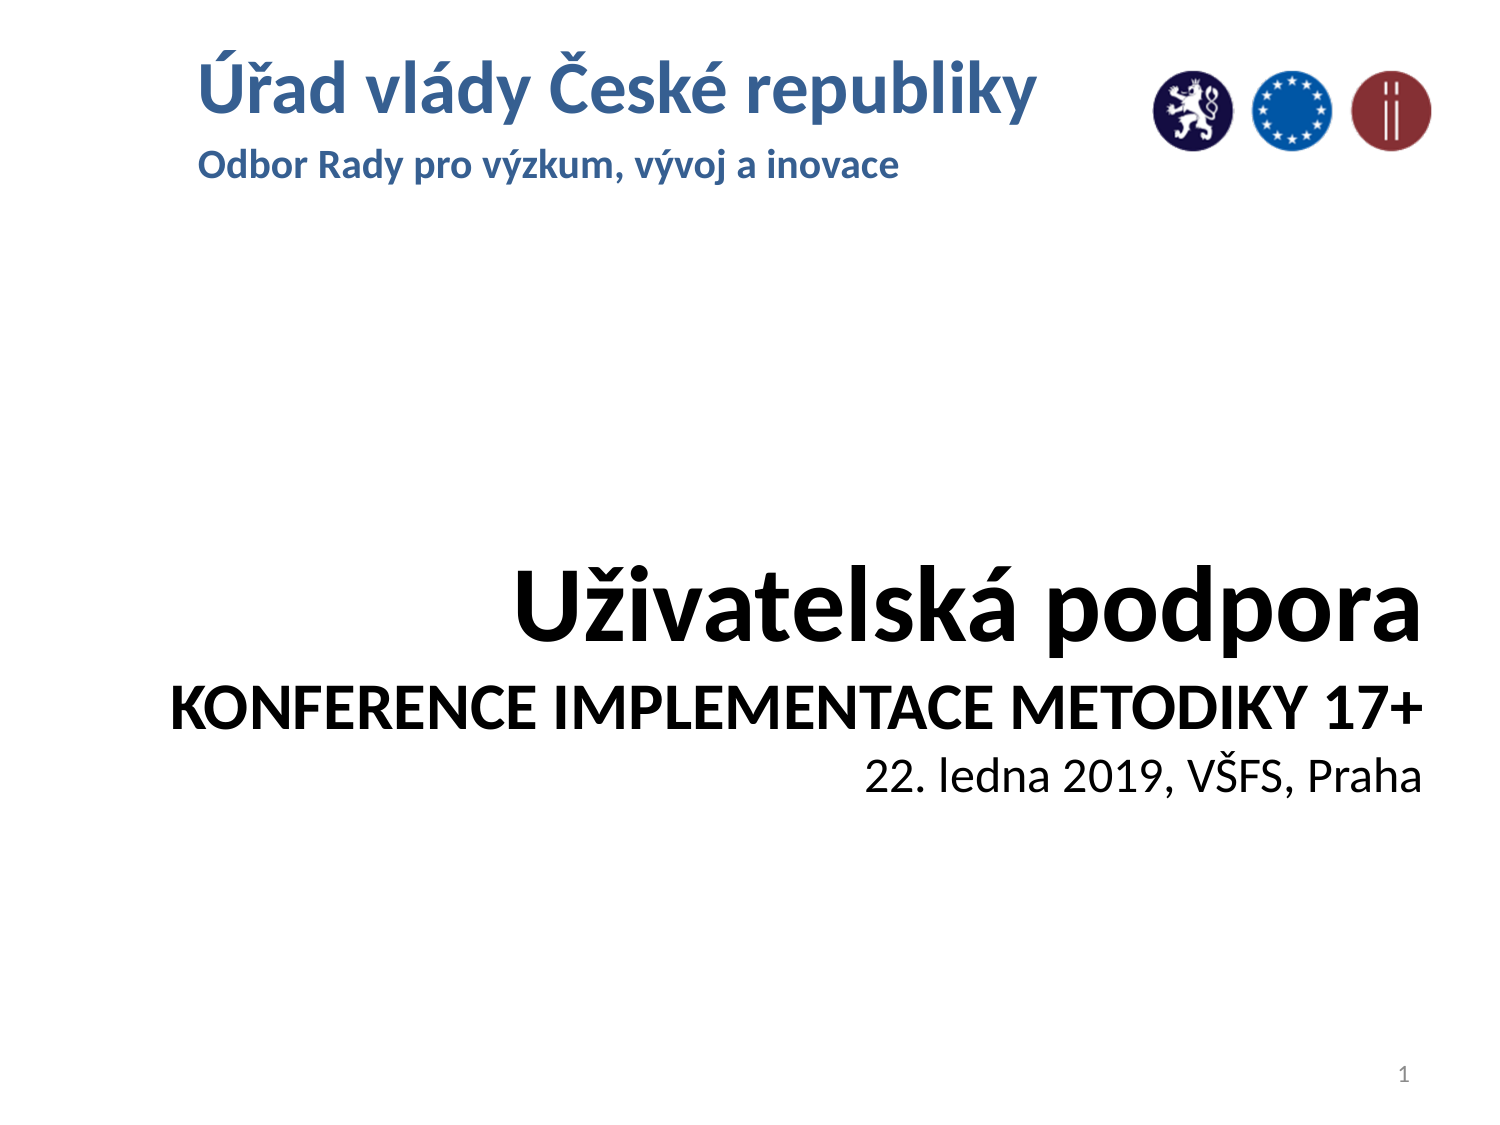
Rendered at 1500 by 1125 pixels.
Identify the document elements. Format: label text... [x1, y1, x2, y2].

text_box Uživatelská podpora KONFERENCE IMPLEMENTACE METODIKY 17+ 22. ledna 2019, VŠFS, Praha [89, 456, 1440, 1000]
subtitle Úřad vlády České republiky Odbor Rady pro výzkum, vývoj a inovace [183, 30, 1152, 244]
slide_number 1 [1074, 1042, 1425, 1103]
picture [1151, 66, 1435, 155]
